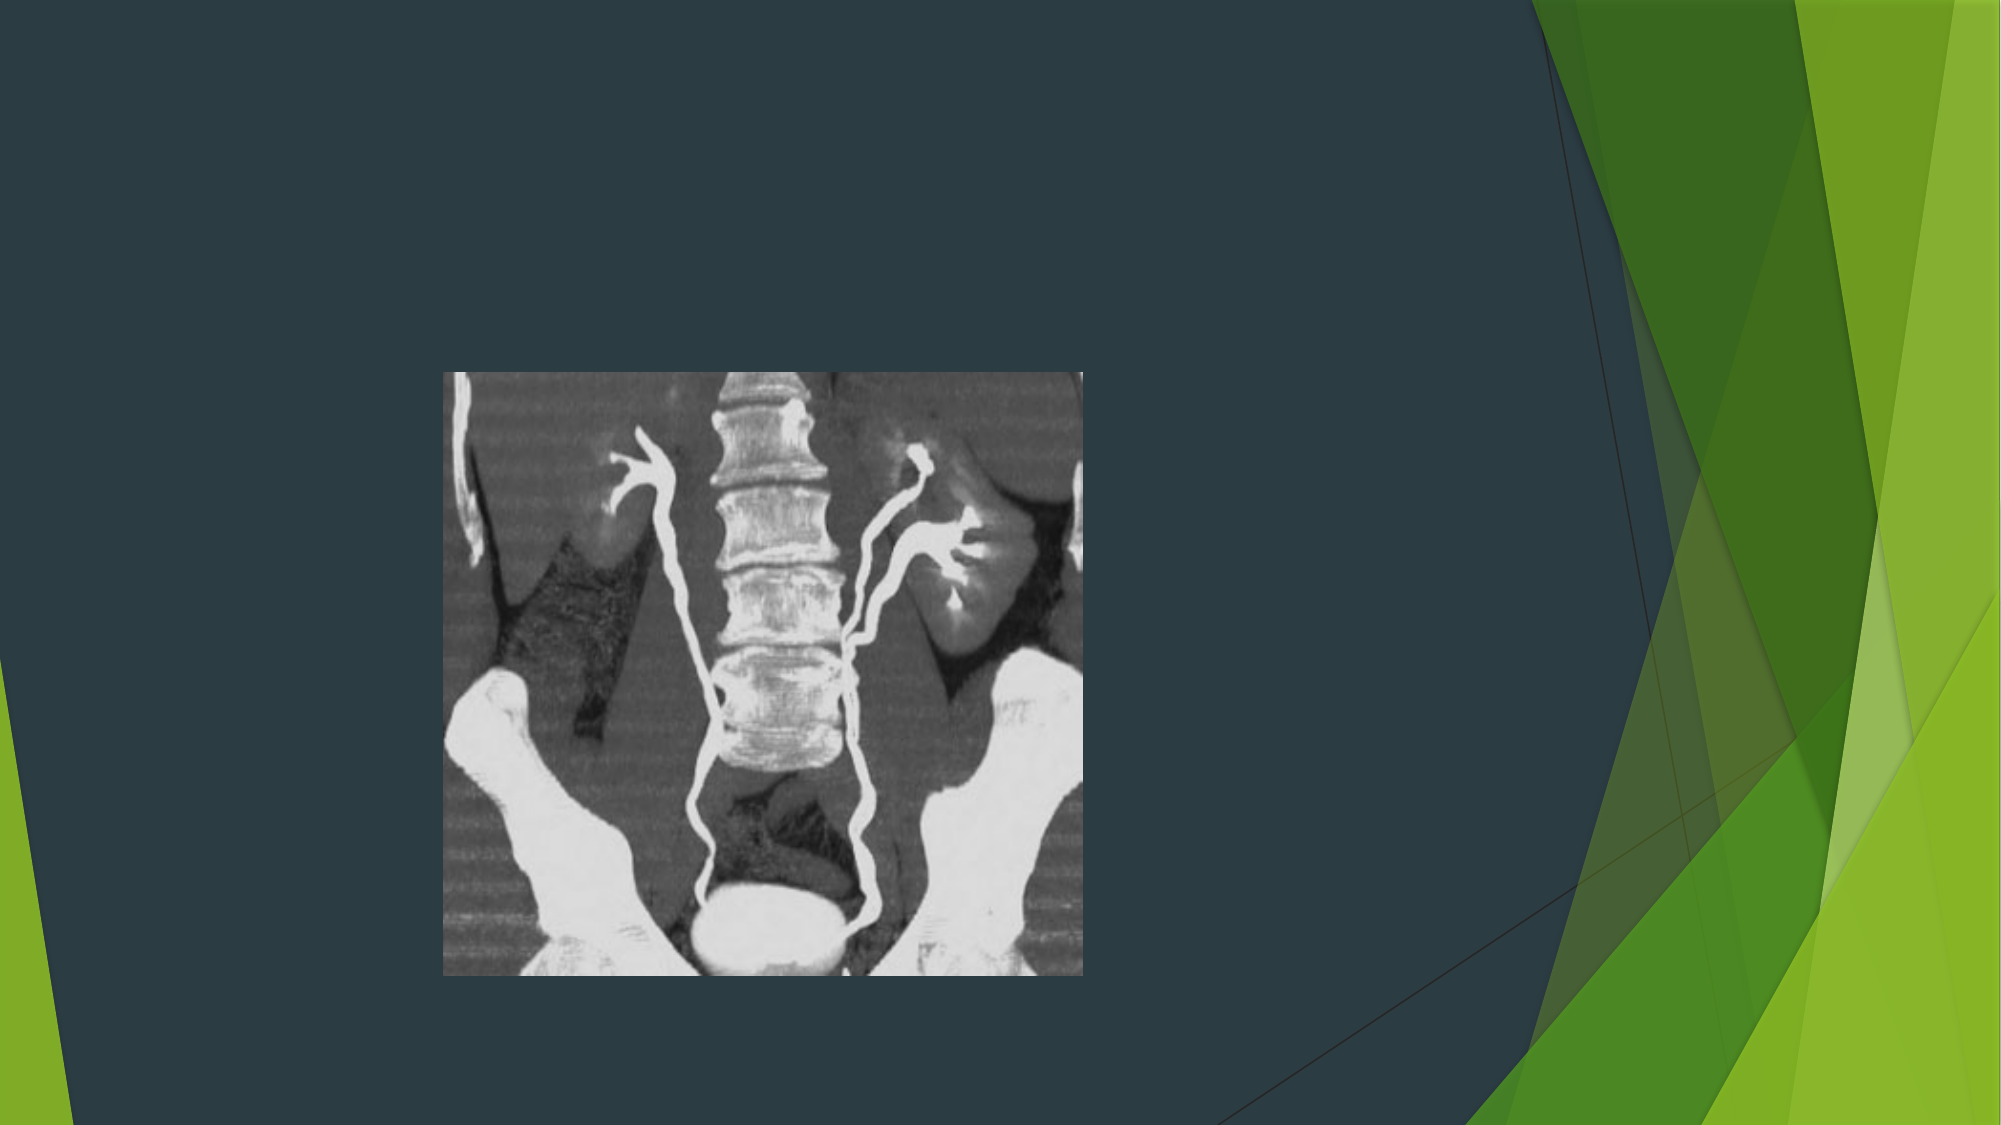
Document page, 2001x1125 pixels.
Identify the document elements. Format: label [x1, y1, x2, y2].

list [442, 372, 1083, 977]
